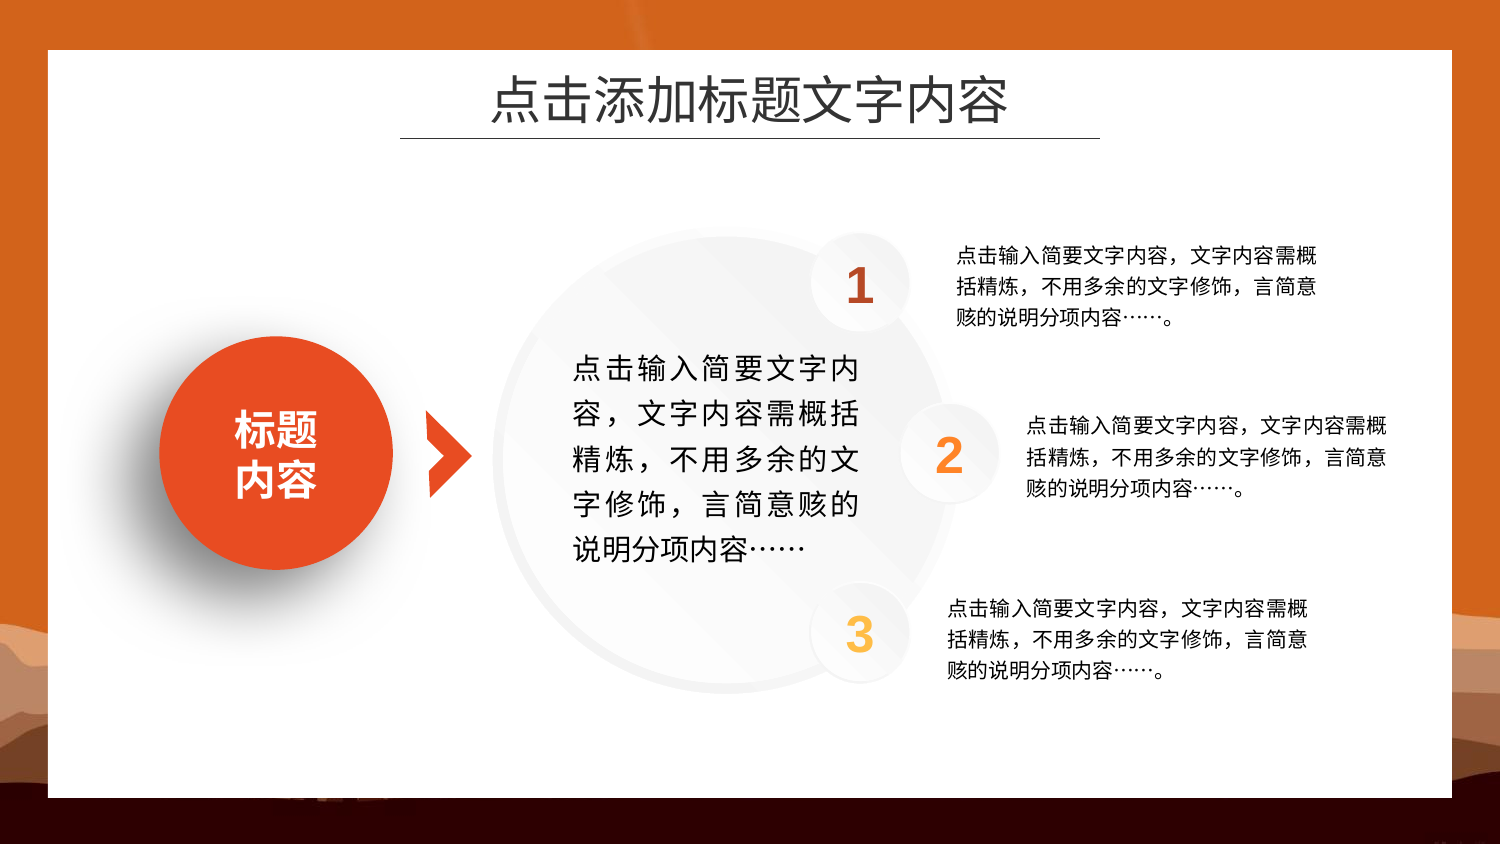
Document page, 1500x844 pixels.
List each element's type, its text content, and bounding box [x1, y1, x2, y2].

text_box 标题 内容 [234, 403, 318, 504]
text_box 点击输入简要文字内容，文字内容需概括精炼，不用多余的文字修饰，言简意赅的说明分项内容……。 [960, 236, 1317, 330]
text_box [809, 231, 912, 334]
text_box 点击输入简要文字内容，文字内容需概括精炼，不用多余的文字修饰，言简意赅的说明分项内容……。 [960, 589, 1309, 684]
text_box [425, 410, 472, 498]
text_box 点击添加标题文字内容 [472, 60, 1028, 138]
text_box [898, 401, 1001, 505]
text_box [158, 335, 394, 571]
text_box 点击输入简要文字内容，文字内容需概括精炼，不用多余的文字修饰，言简意赅的说明分项内容……。 [1026, 406, 1388, 501]
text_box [492, 226, 960, 694]
picture [0, 0, 1500, 844]
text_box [809, 581, 912, 684]
